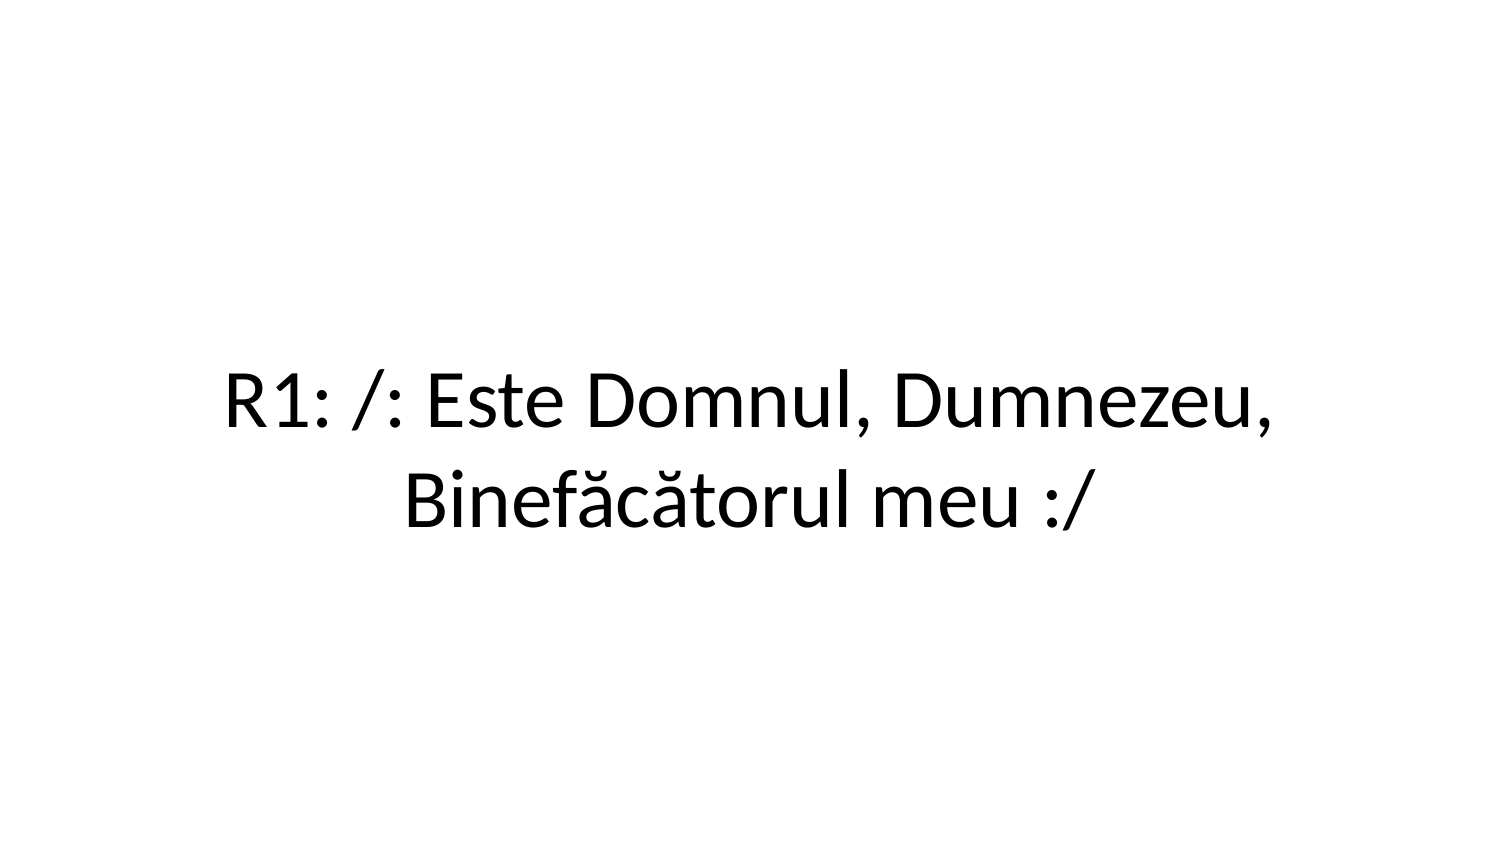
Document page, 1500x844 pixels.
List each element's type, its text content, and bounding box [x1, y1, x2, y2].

text_box R1: /: Este Domnul, Dumnezeu, Binefăcătorul meu :/ [209, 292, 1291, 552]
